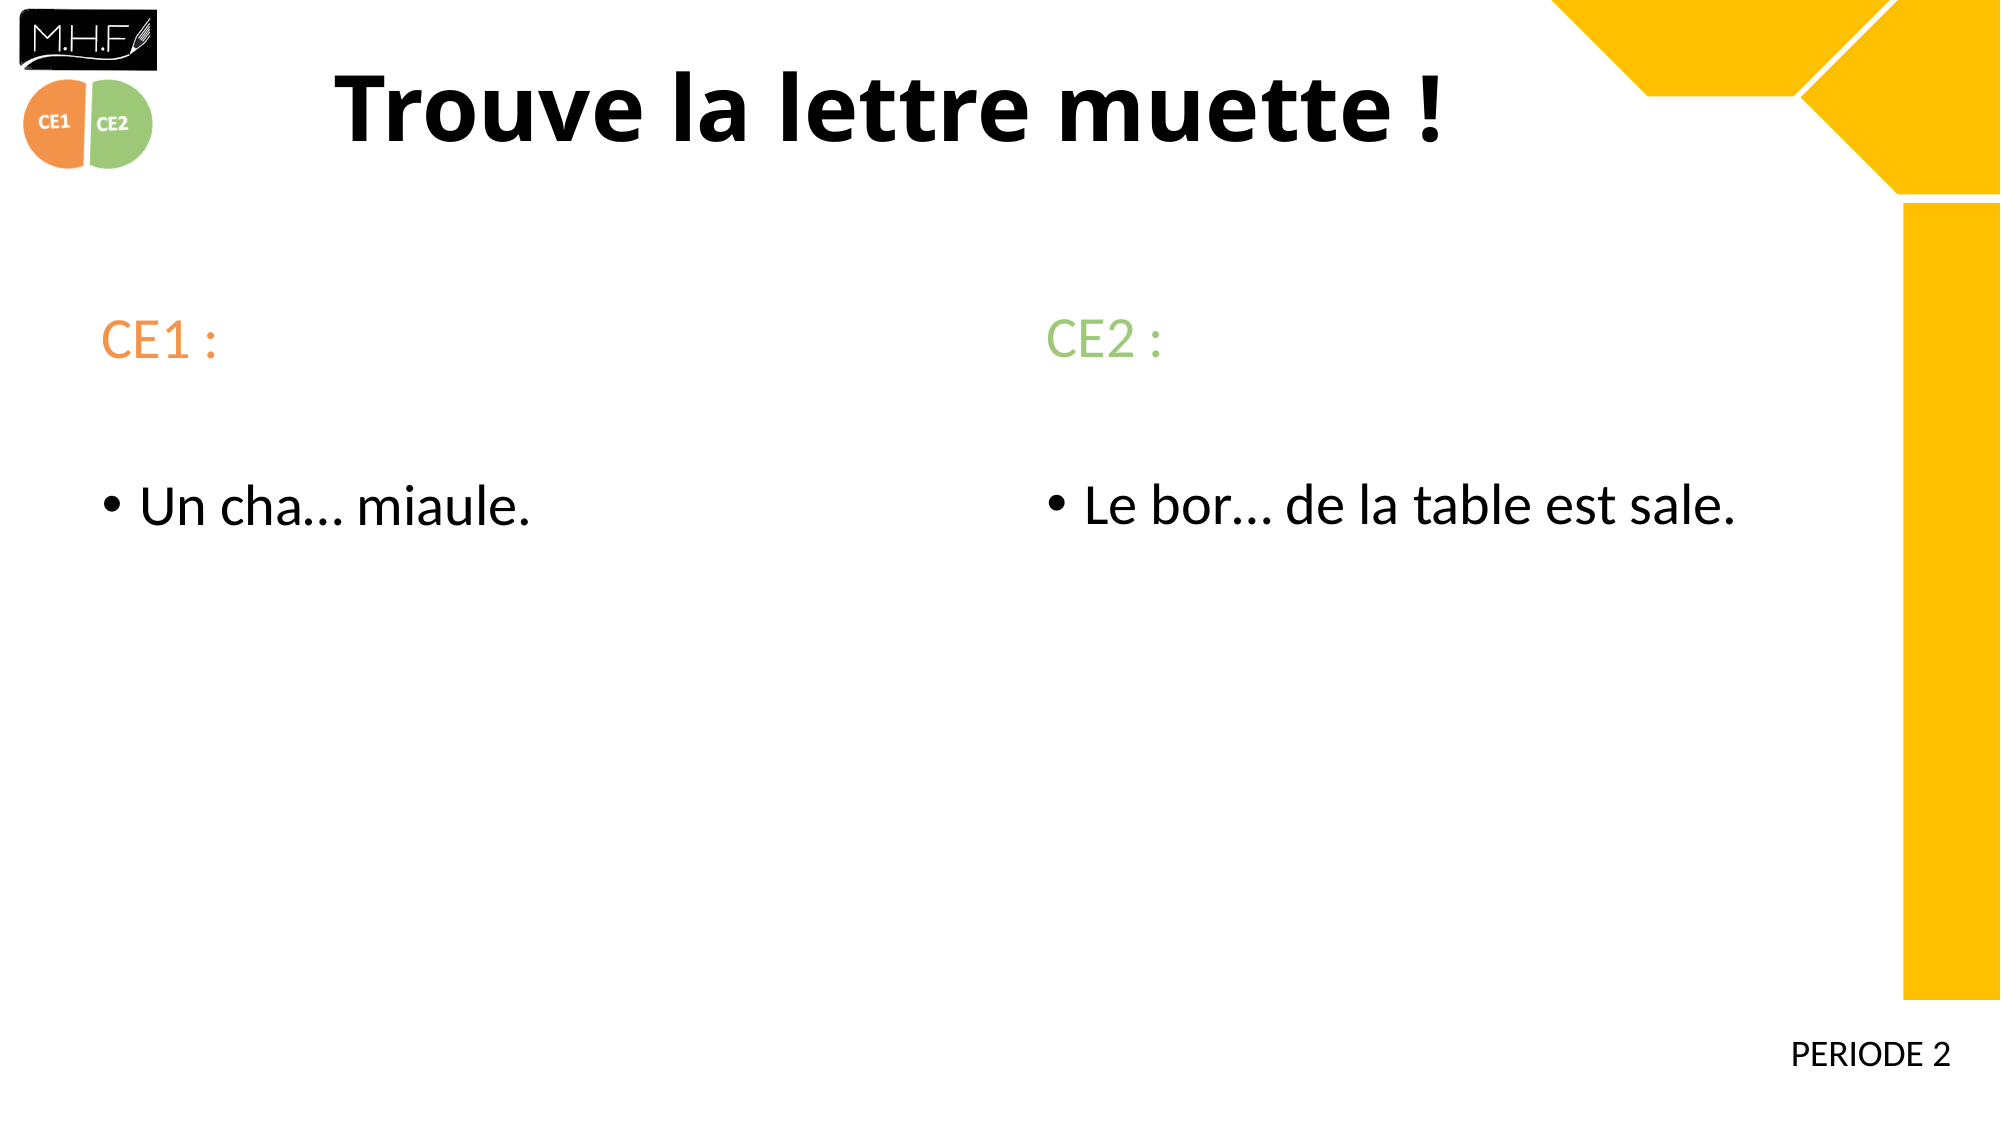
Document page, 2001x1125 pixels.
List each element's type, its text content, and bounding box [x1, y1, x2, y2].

title Trouve la lettre muette ! [318, 3, 1865, 221]
list CE1 : Un cha… miaule. [86, 300, 897, 1015]
text_box PERIODE 2 [1362, 1021, 1967, 1125]
text_box CE2 : Le bor… de la table est sale. [1031, 299, 1853, 1014]
text_box [1549, 0, 1892, 98]
picture [1, 7, 177, 207]
text_box [1799, 0, 2000, 196]
text_box [1902, 202, 2000, 1001]
